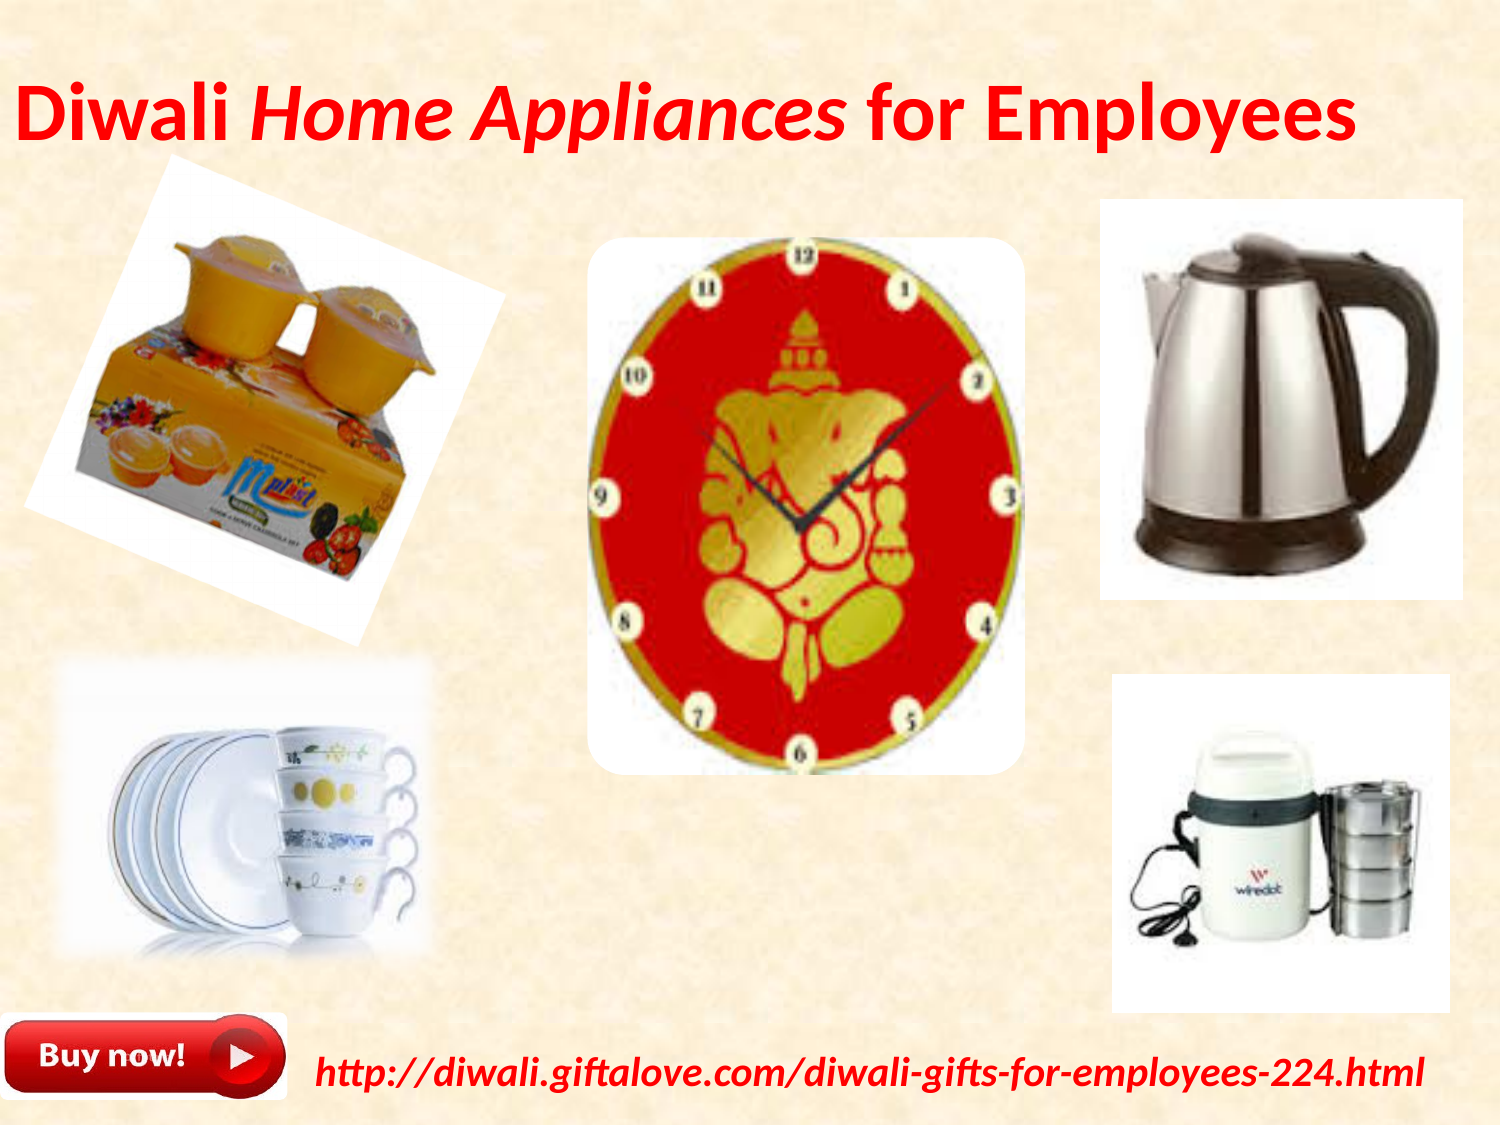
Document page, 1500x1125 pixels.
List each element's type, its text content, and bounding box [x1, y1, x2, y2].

picture [0, 0, 1500, 1125]
text_box http://diwali.giftalove.com/diwali-gifts-for-employees-224.html [299, 1037, 1500, 1103]
text_box Diwali Home Appliances for Employees [0, 50, 1460, 165]
